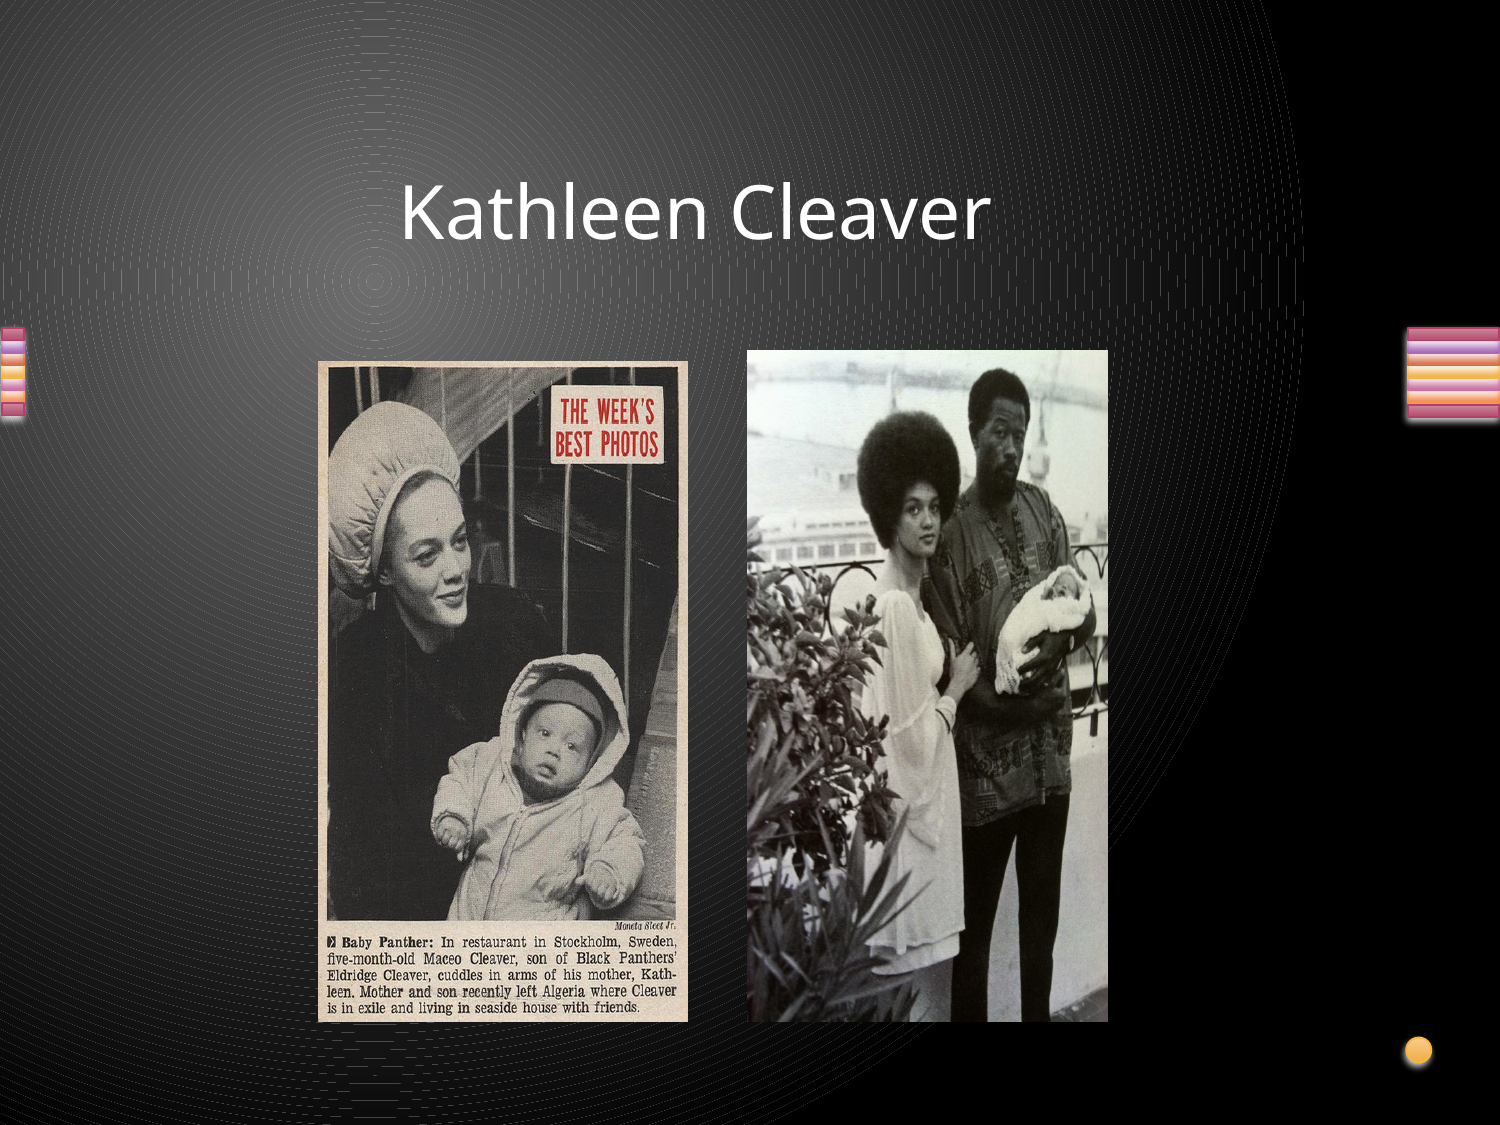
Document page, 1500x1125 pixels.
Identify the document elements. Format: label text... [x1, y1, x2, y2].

picture [747, 350, 1109, 1022]
title Kathleen Cleaver [150, 75, 1413, 263]
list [317, 360, 689, 1022]
